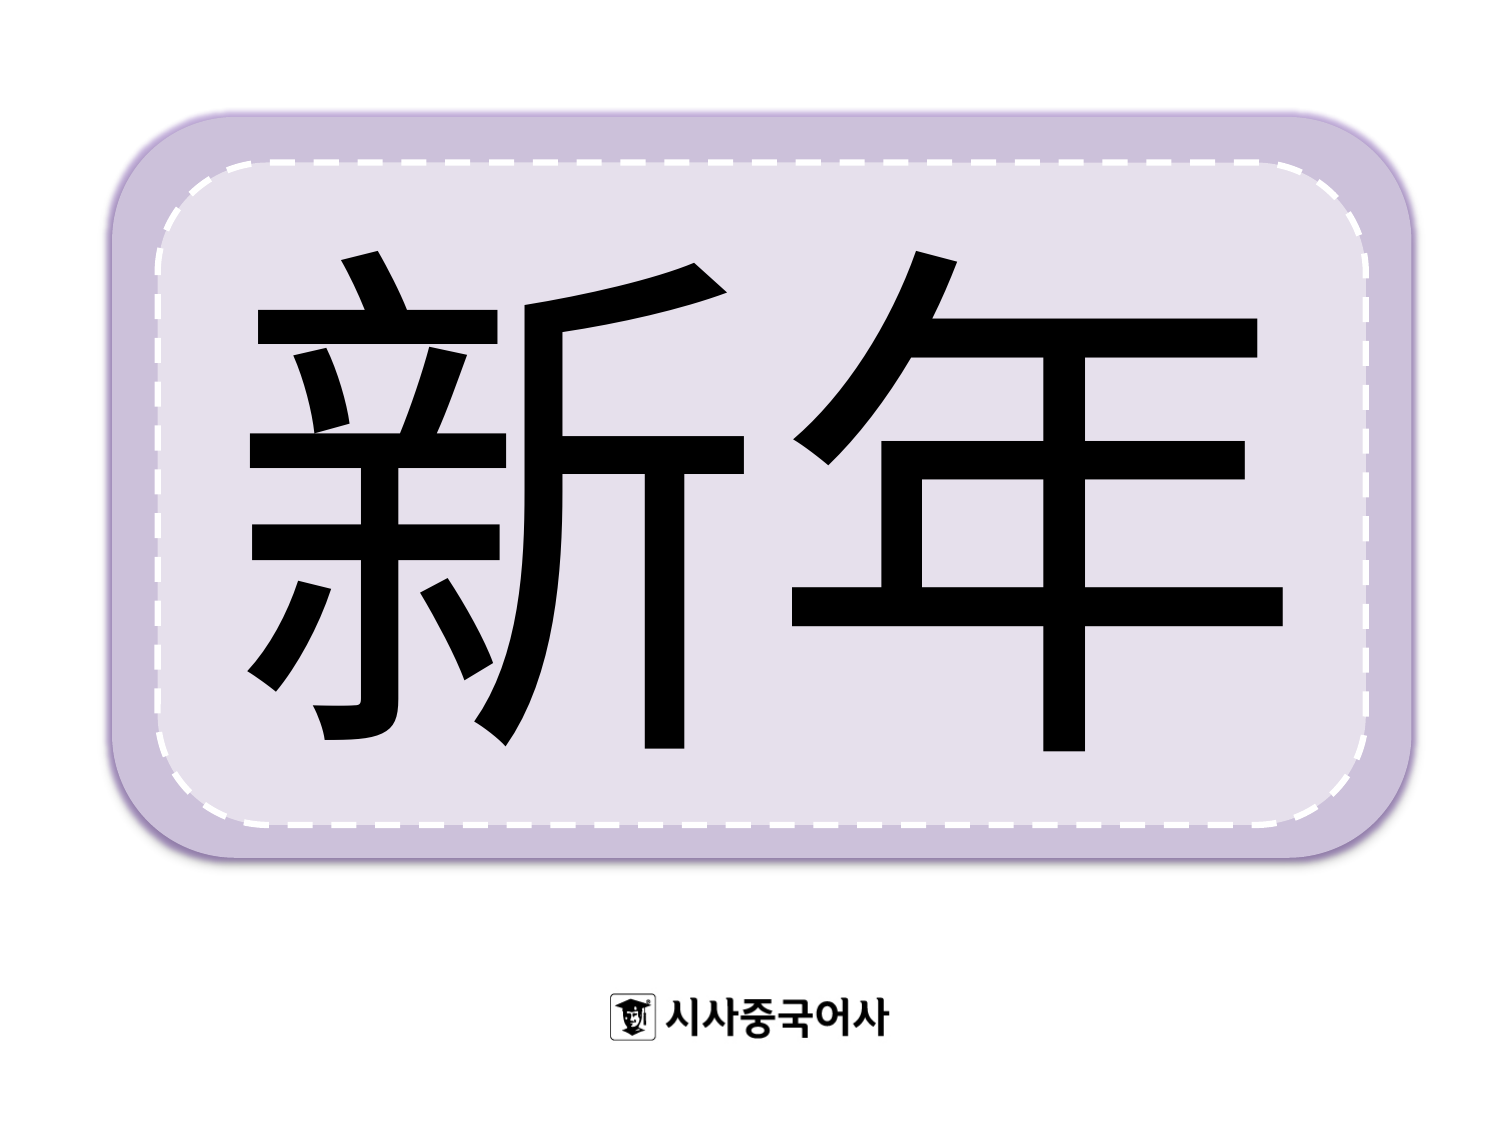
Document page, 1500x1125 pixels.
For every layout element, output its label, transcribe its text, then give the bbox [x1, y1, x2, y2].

picture [602, 987, 898, 1047]
text_box 新年 [162, 160, 1371, 824]
